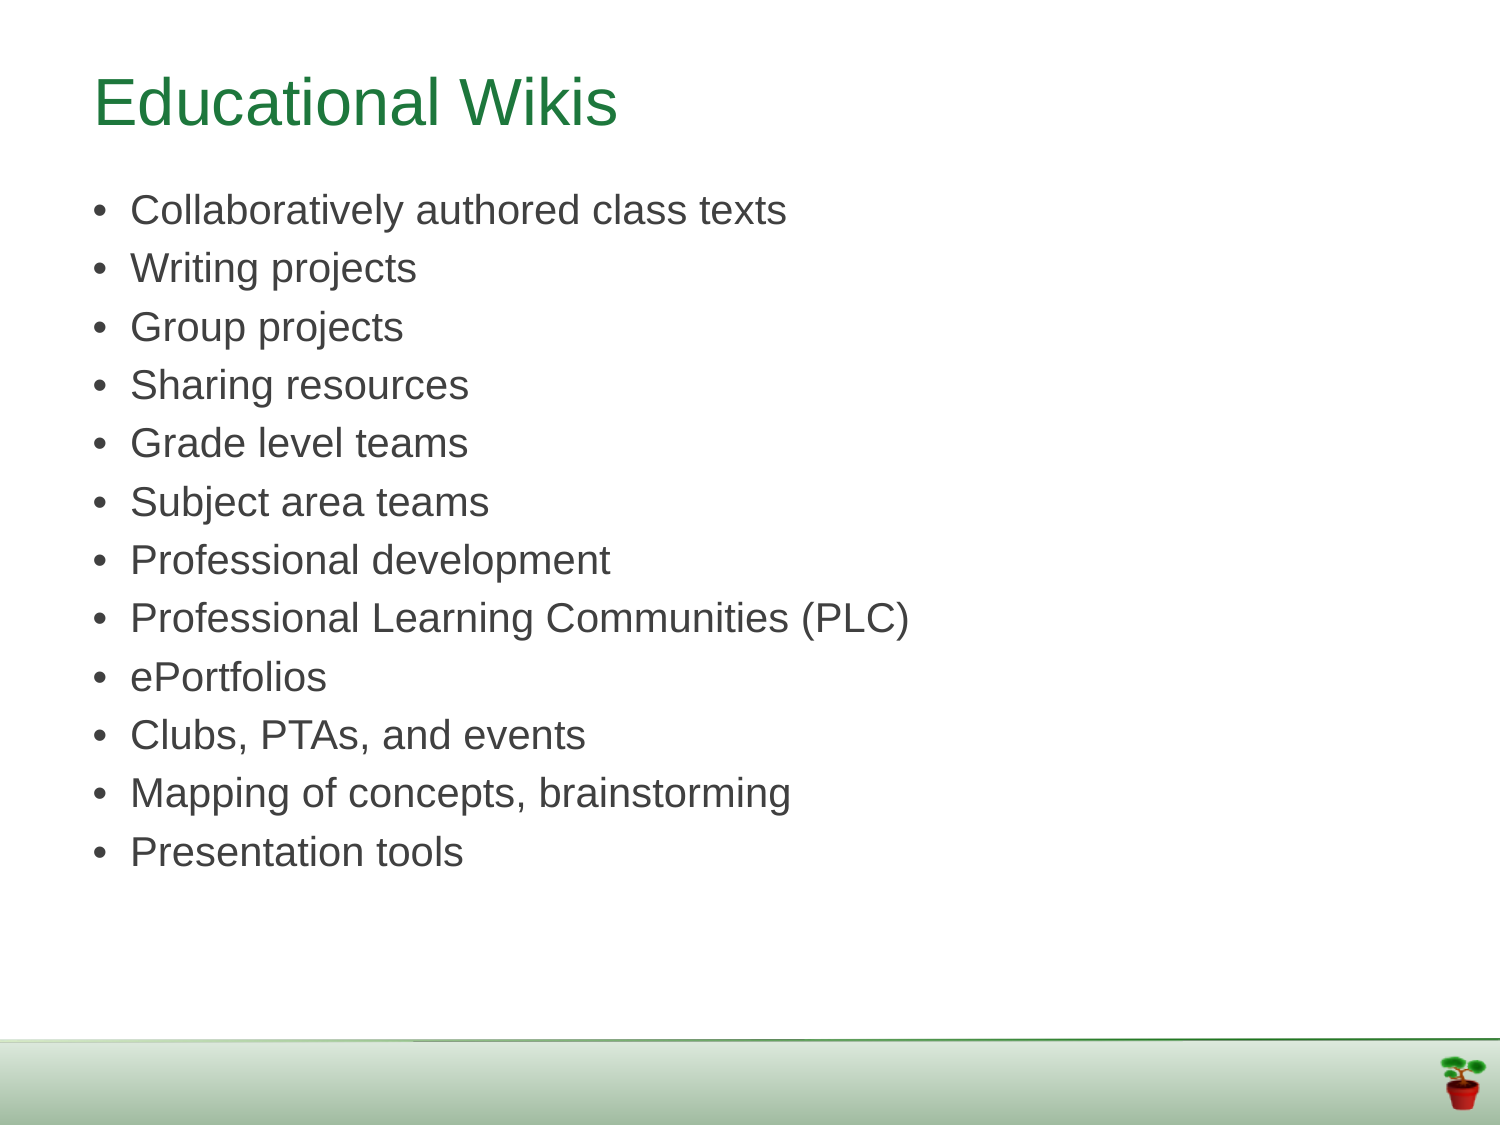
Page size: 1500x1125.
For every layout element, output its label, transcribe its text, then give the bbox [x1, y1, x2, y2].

text_box • Collaboratively authored class texts • Writing projects • Group projects • Sharing resources • Grade level teams • Subject area teams • Professional development • Professional Learning Communities (PLC) • ePortfolios • Clubs, PTAs, and events • Mapping of concepts, brainstorming • Presentation tools [74, 174, 1425, 918]
text_box Educational Wikis [78, 51, 1441, 167]
picture [0, 1037, 1500, 1044]
picture [1439, 1048, 1489, 1120]
